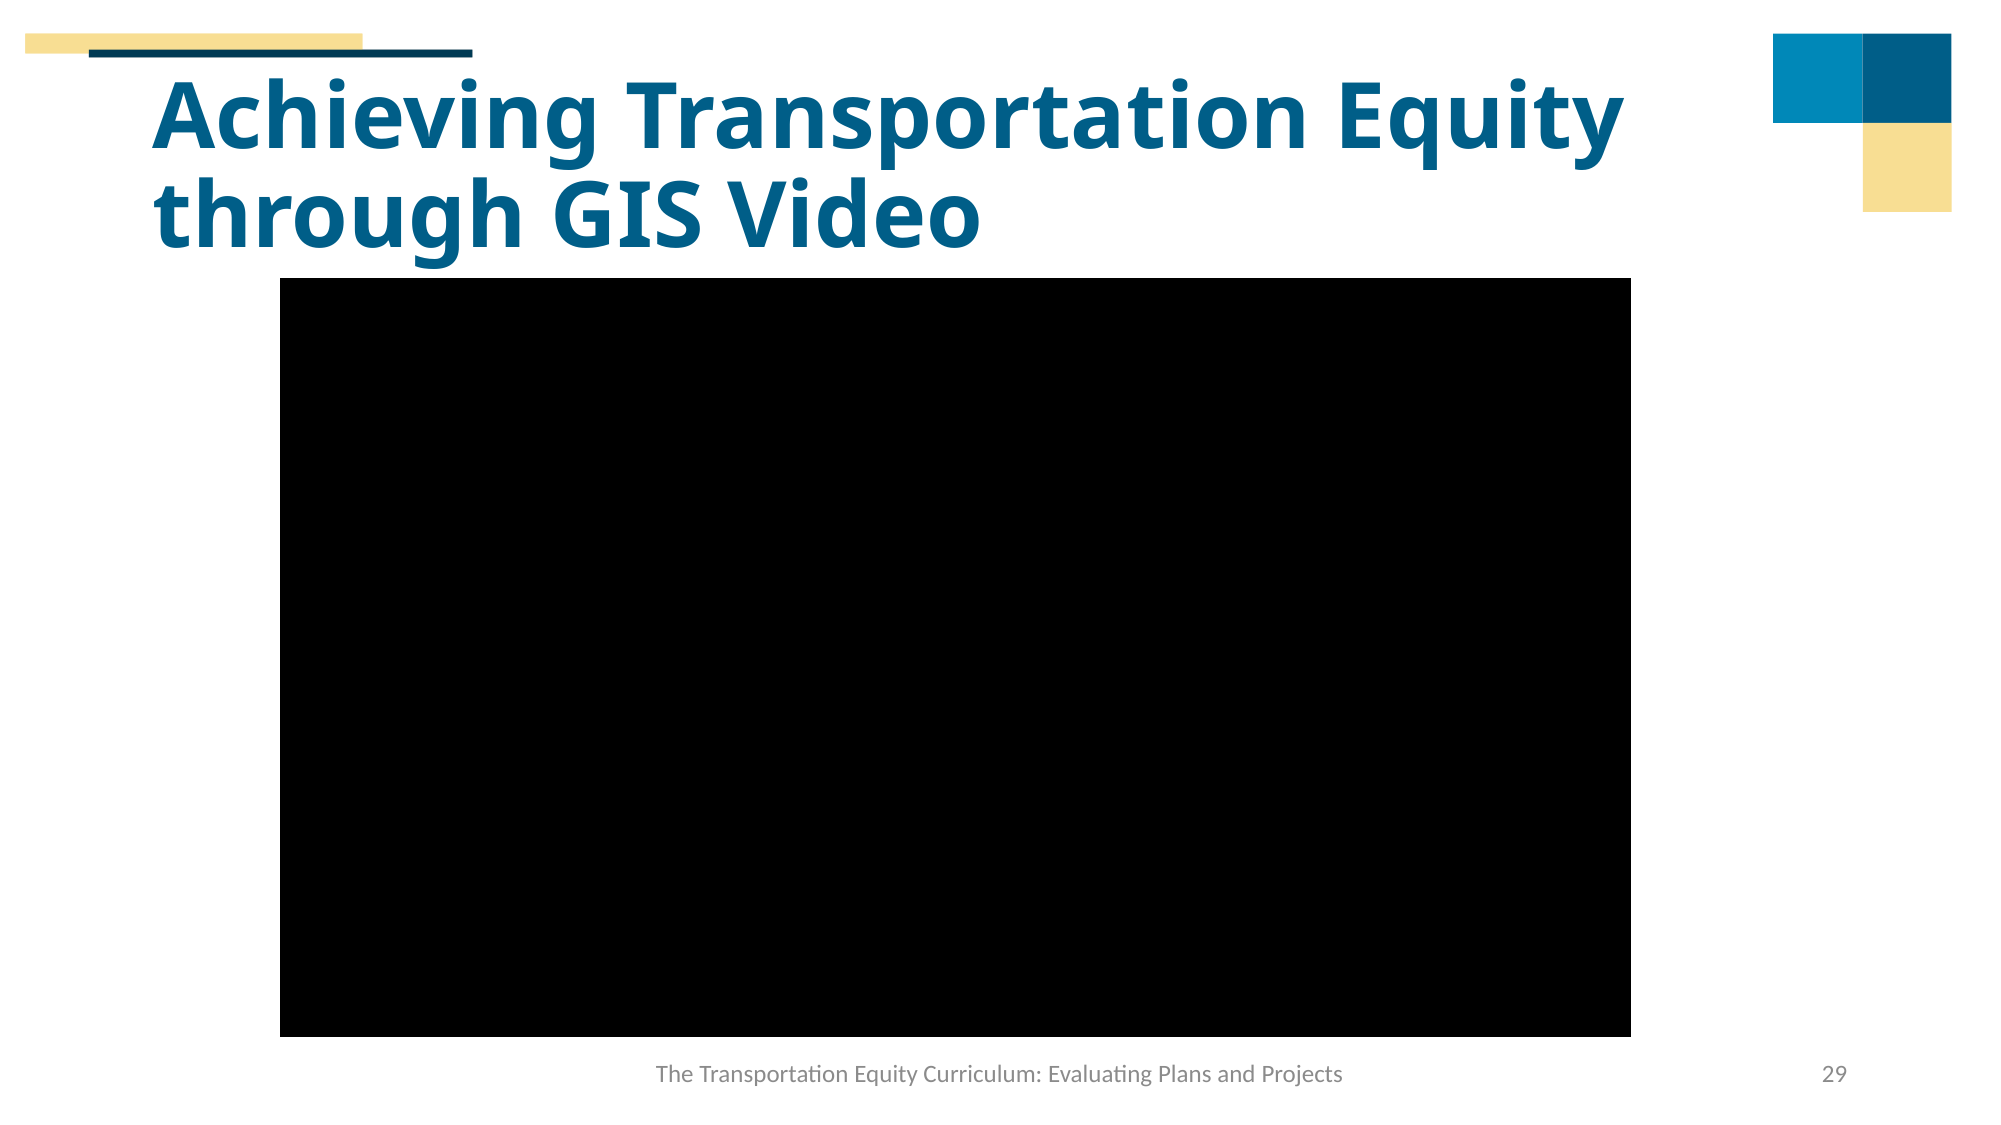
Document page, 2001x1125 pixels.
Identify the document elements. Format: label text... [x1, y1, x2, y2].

title Achieving Transportation Equity through GIS Video [137, 59, 1773, 278]
slide_number 29 [1412, 1042, 1863, 1103]
footer The Transportation Equity Curriculum: Evaluating Plans and Projects [638, 1042, 1362, 1103]
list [279, 277, 1631, 1038]
